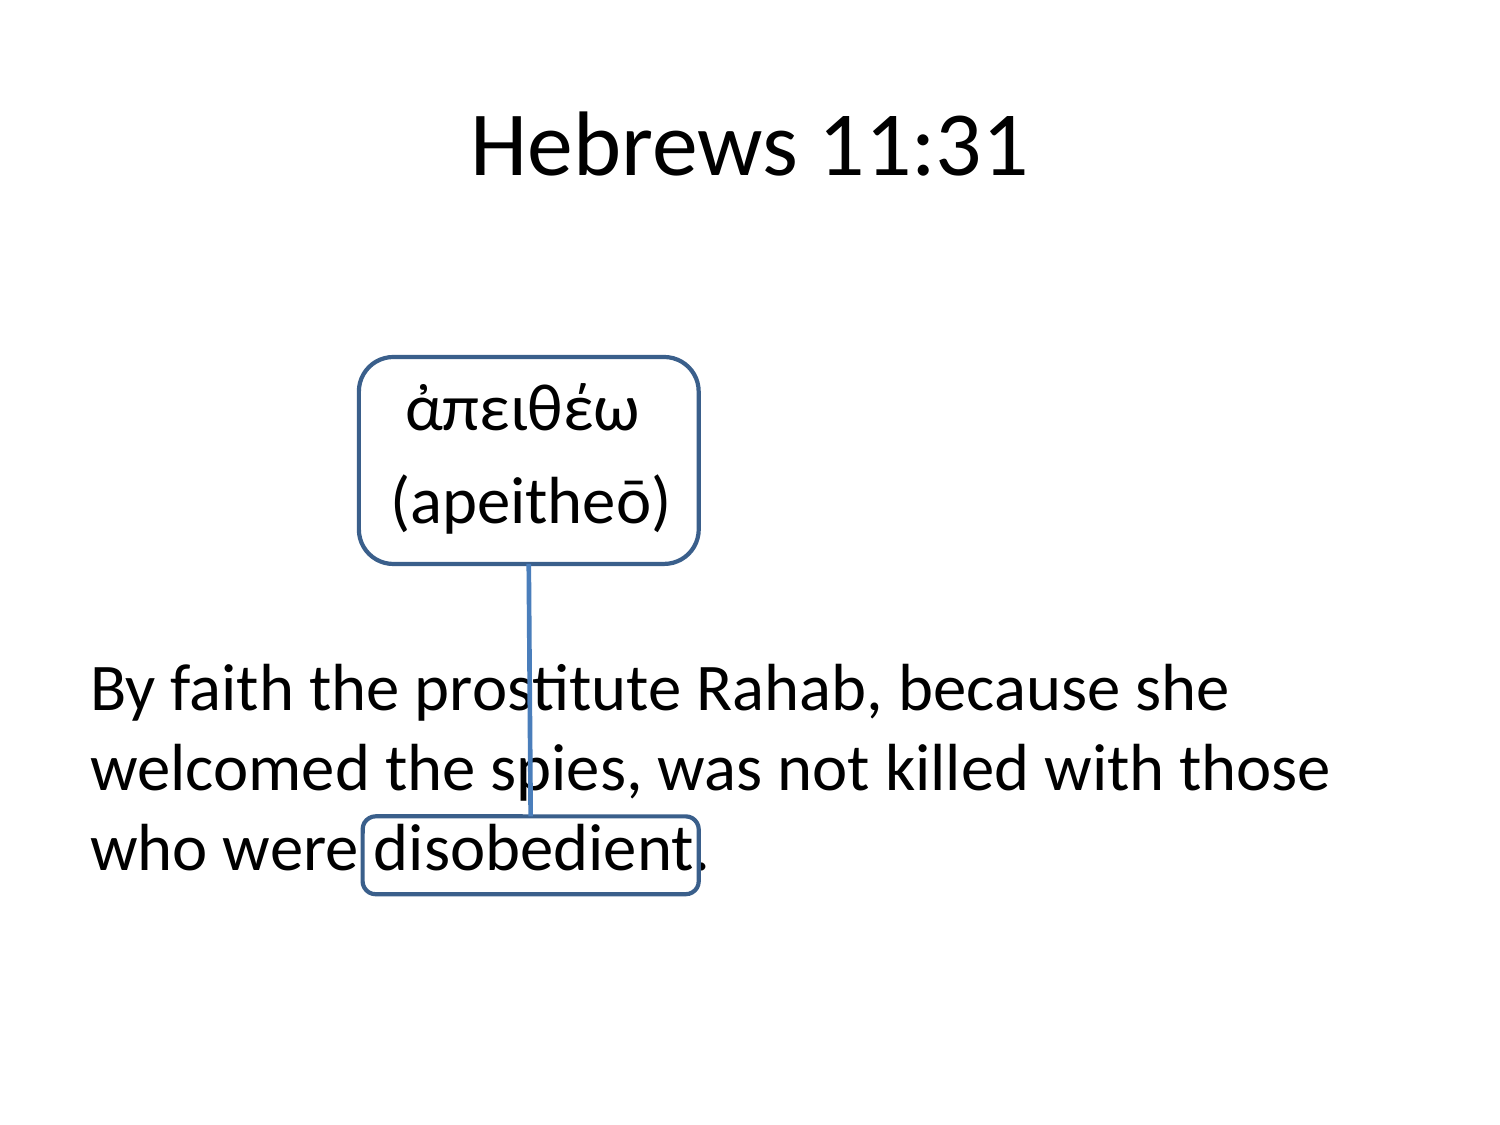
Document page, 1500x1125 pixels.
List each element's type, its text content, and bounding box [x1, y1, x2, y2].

text_box [360, 814, 701, 897]
text_box [356, 354, 701, 567]
list ἀπειθέω (apeitheō) By faith the prostitute Rahab, because she welcomed the spies, was not killed with those who were disobedient. [75, 262, 1425, 1005]
title Hebrews 11:31 [75, 45, 1425, 233]
